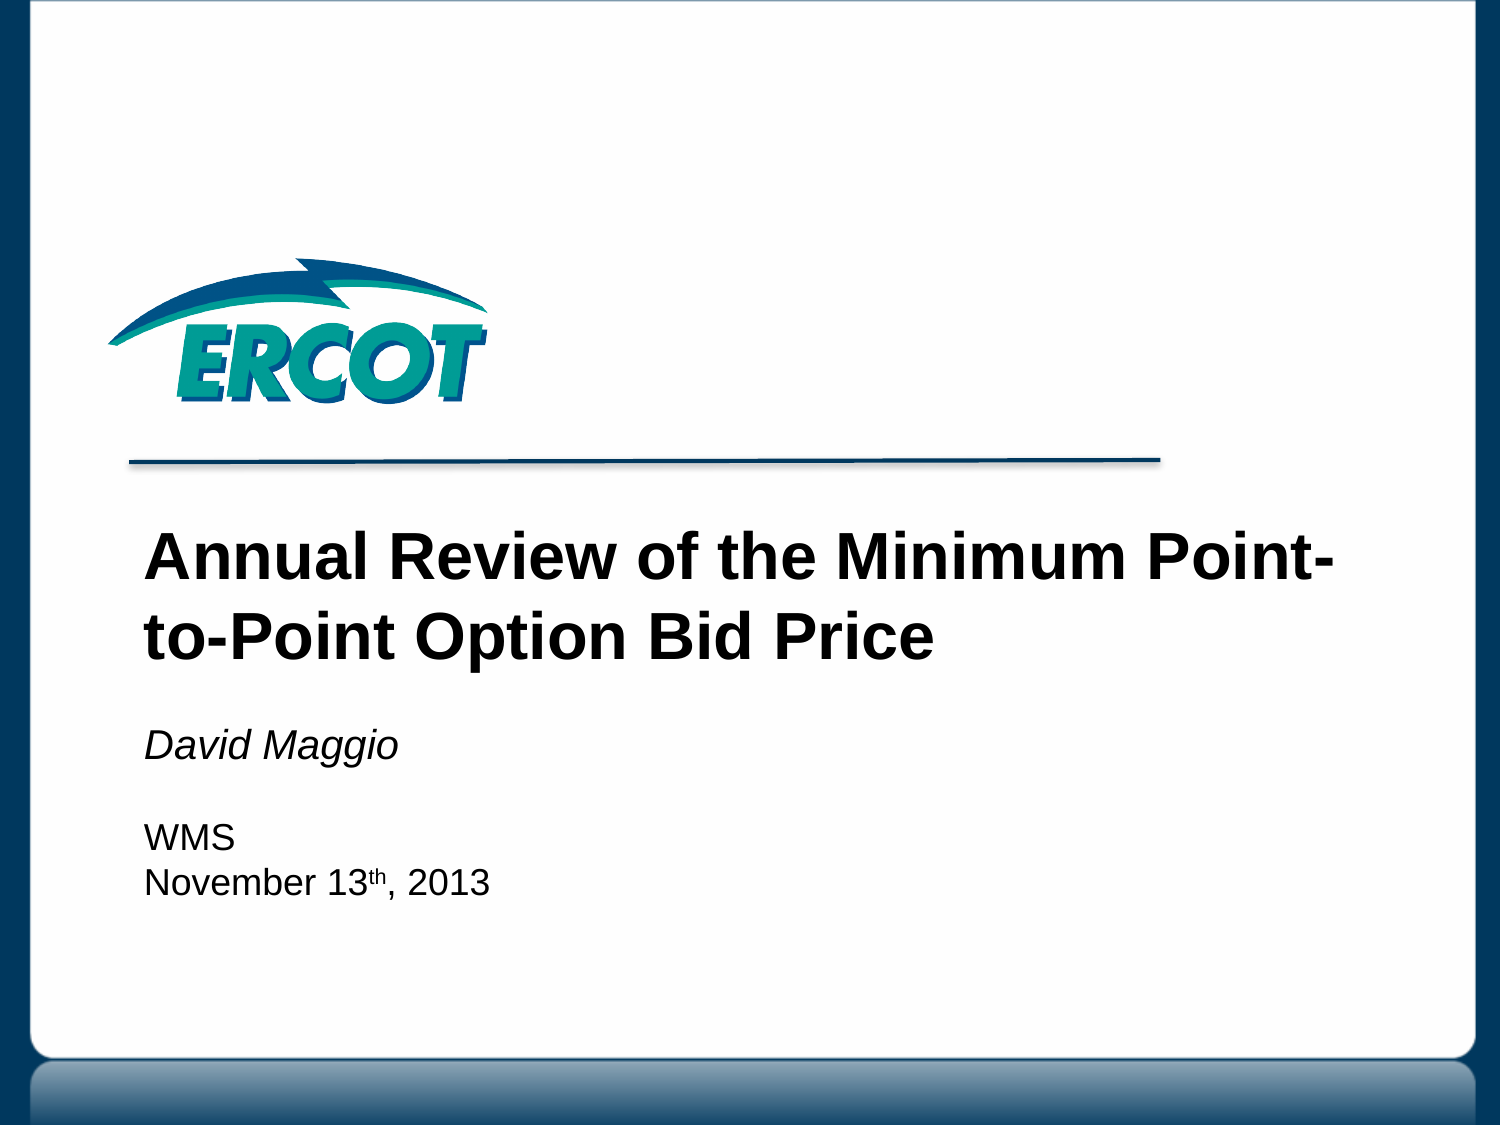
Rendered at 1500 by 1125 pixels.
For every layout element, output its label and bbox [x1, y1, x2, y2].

text_box [98, 245, 1367, 915]
picture [0, 0, 1500, 1125]
